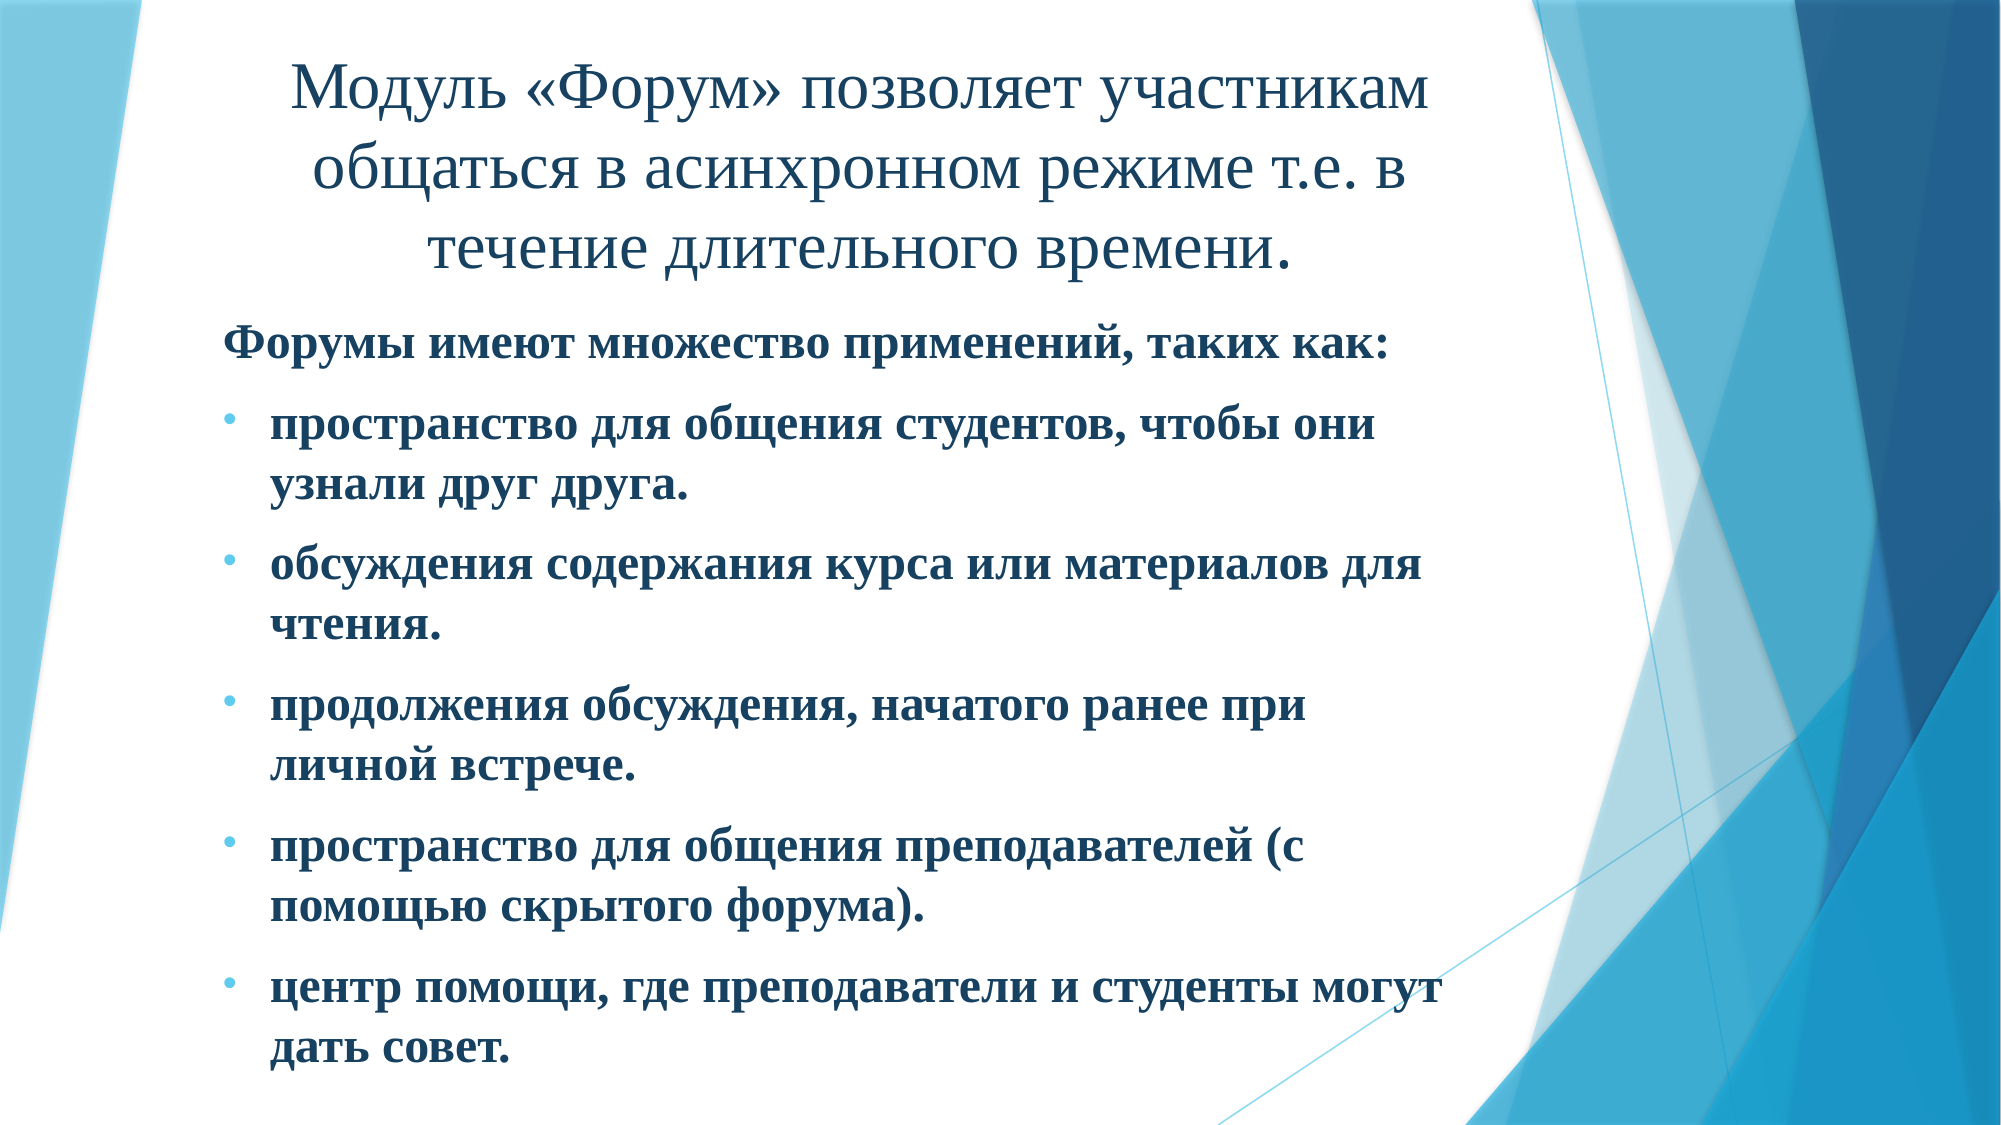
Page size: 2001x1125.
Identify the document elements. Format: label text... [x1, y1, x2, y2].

title Модуль «Форум» позволяет участникам общаться в асинхронном режиме т.е. в течение длительного времени. [223, 19, 1498, 290]
subtitle Форумы имеют множество применений, таких как: пространство для общения студентов, чтобы они узнали друг друга. обсуждения содержания курса или материалов для чтения. продолжения обсуждения, начатого ранее при личной встрече. пространство для общения преподавателей (с помощью скрытого форума). центр помощи, где преподаватели и студенты могут дать совет. [207, 300, 1482, 923]
